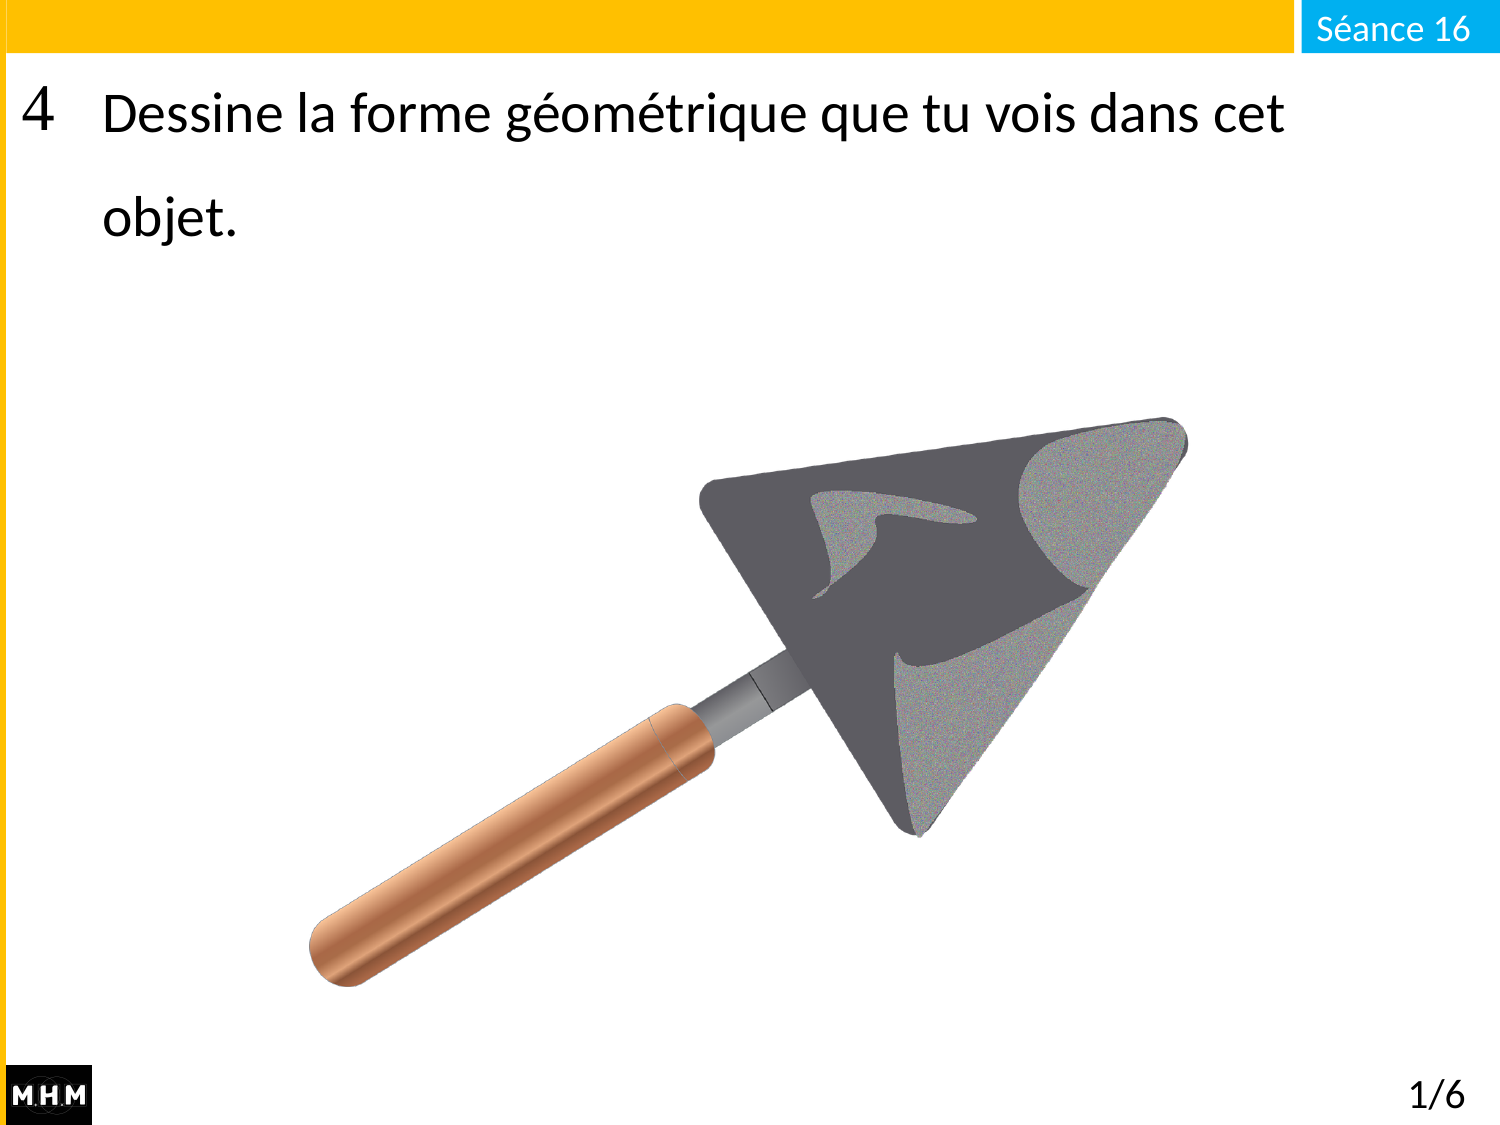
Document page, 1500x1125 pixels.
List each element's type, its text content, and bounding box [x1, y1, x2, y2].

picture [309, 397, 1209, 987]
title Dessine la forme géométrique que tu vois dans cet objet. [87, 32, 1382, 256]
list 1/6 [1373, 1064, 1500, 1125]
picture [6, 1065, 92, 1125]
